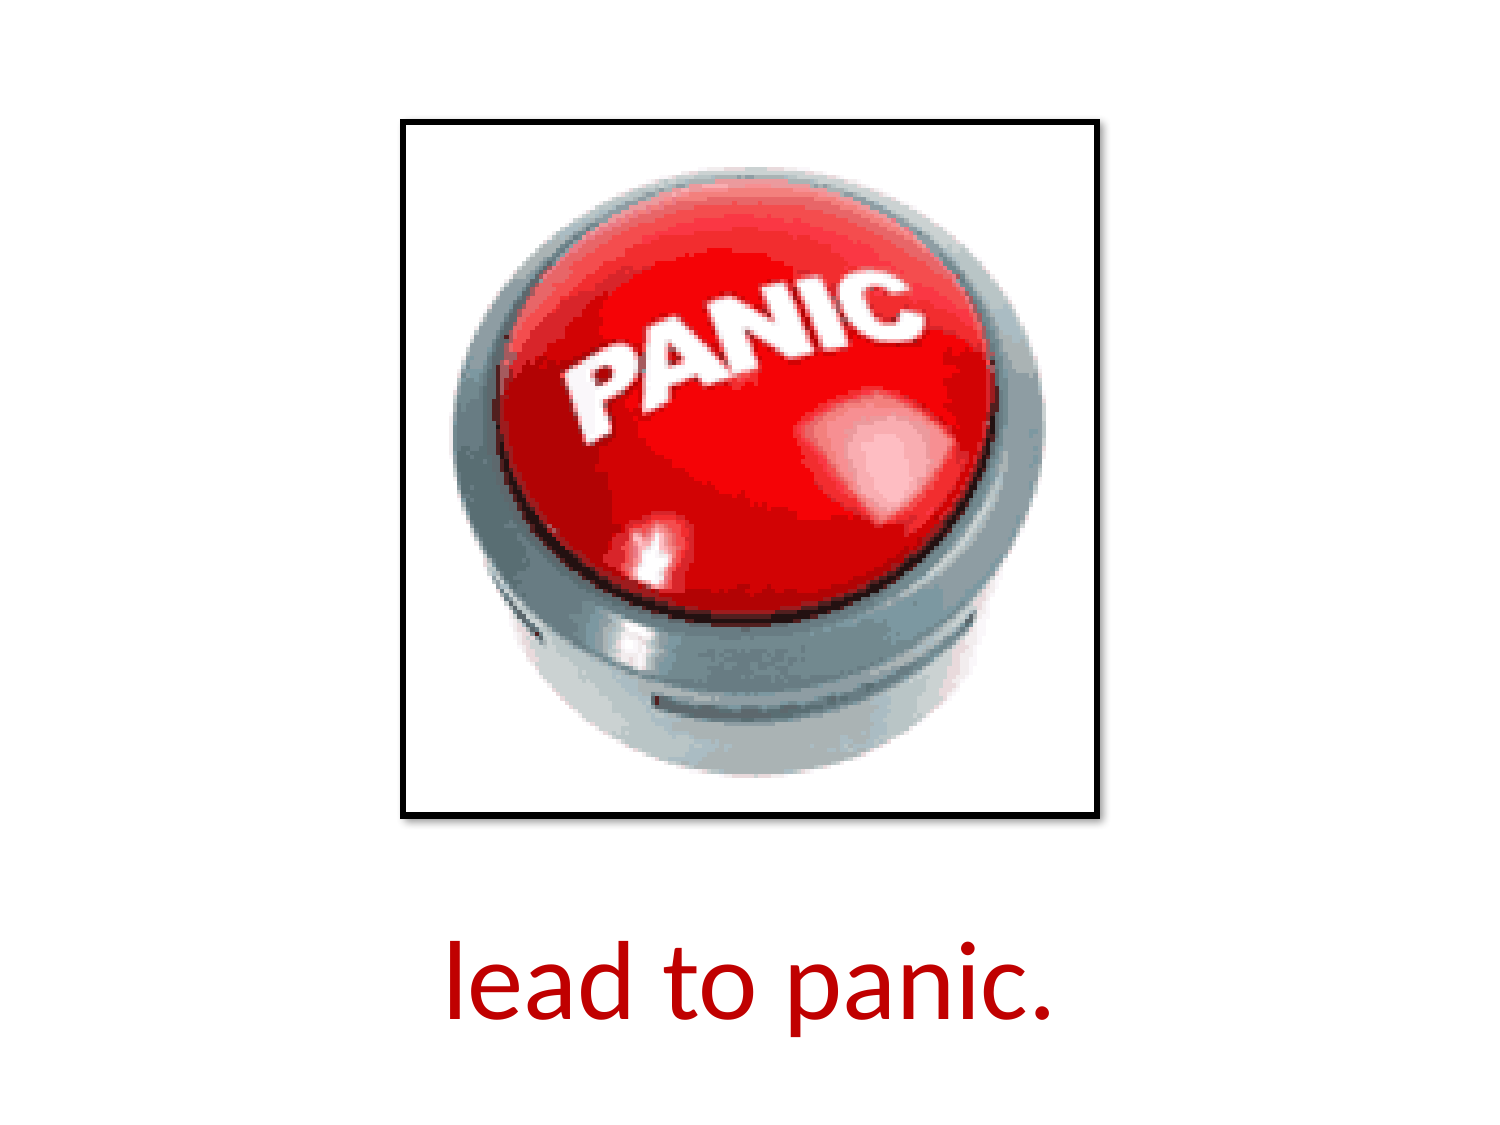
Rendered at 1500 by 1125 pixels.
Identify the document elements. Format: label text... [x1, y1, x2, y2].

picture [405, 124, 1094, 813]
text_box lead to panic. [137, 899, 1363, 1050]
